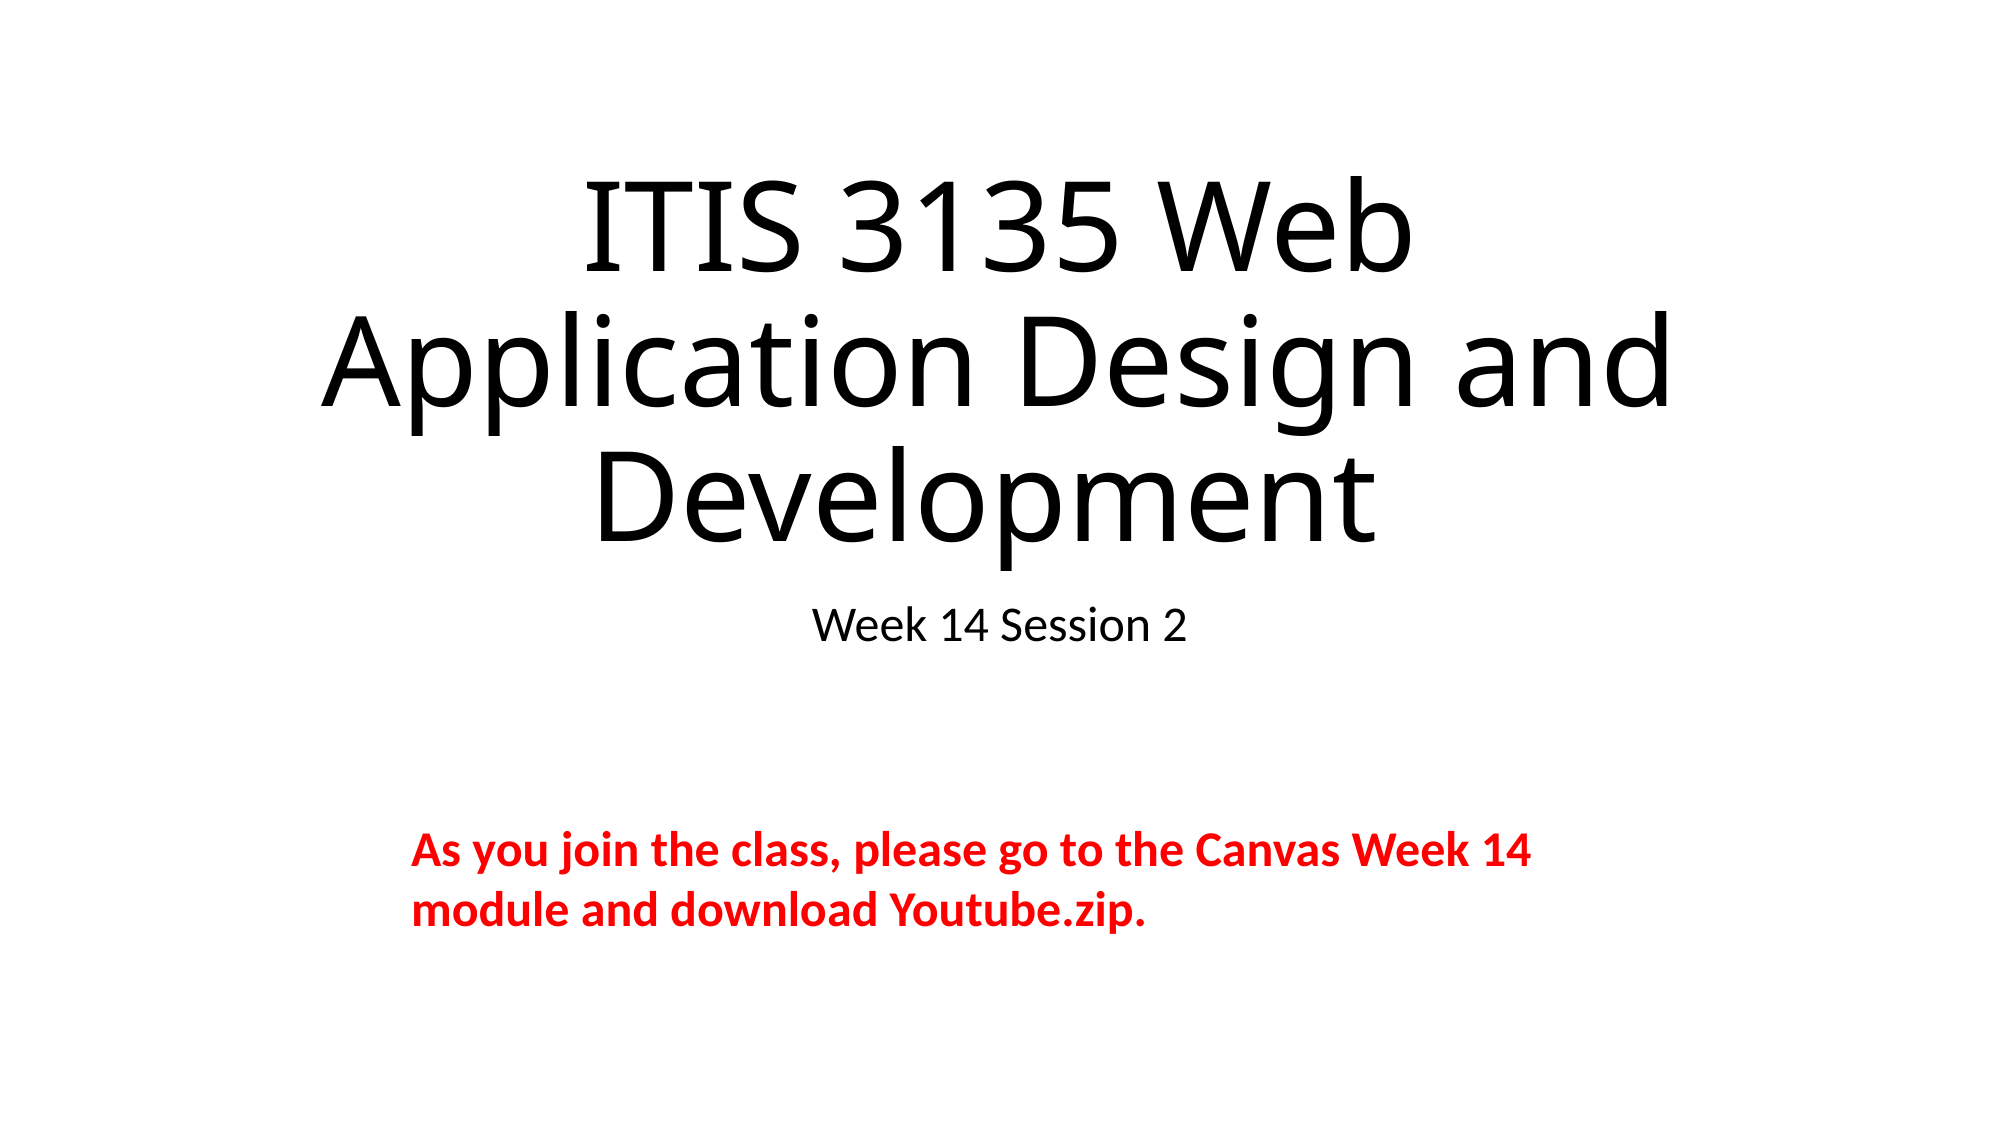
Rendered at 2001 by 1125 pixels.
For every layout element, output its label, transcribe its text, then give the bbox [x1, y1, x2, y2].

text_box As you join the class, please go to the Canvas Week 14 module and download Youtube.zip. [396, 809, 1716, 944]
title ITIS 3135 Web Application Design and Development [249, 184, 1750, 576]
subtitle Week 14 Session 2 [249, 590, 1750, 682]
